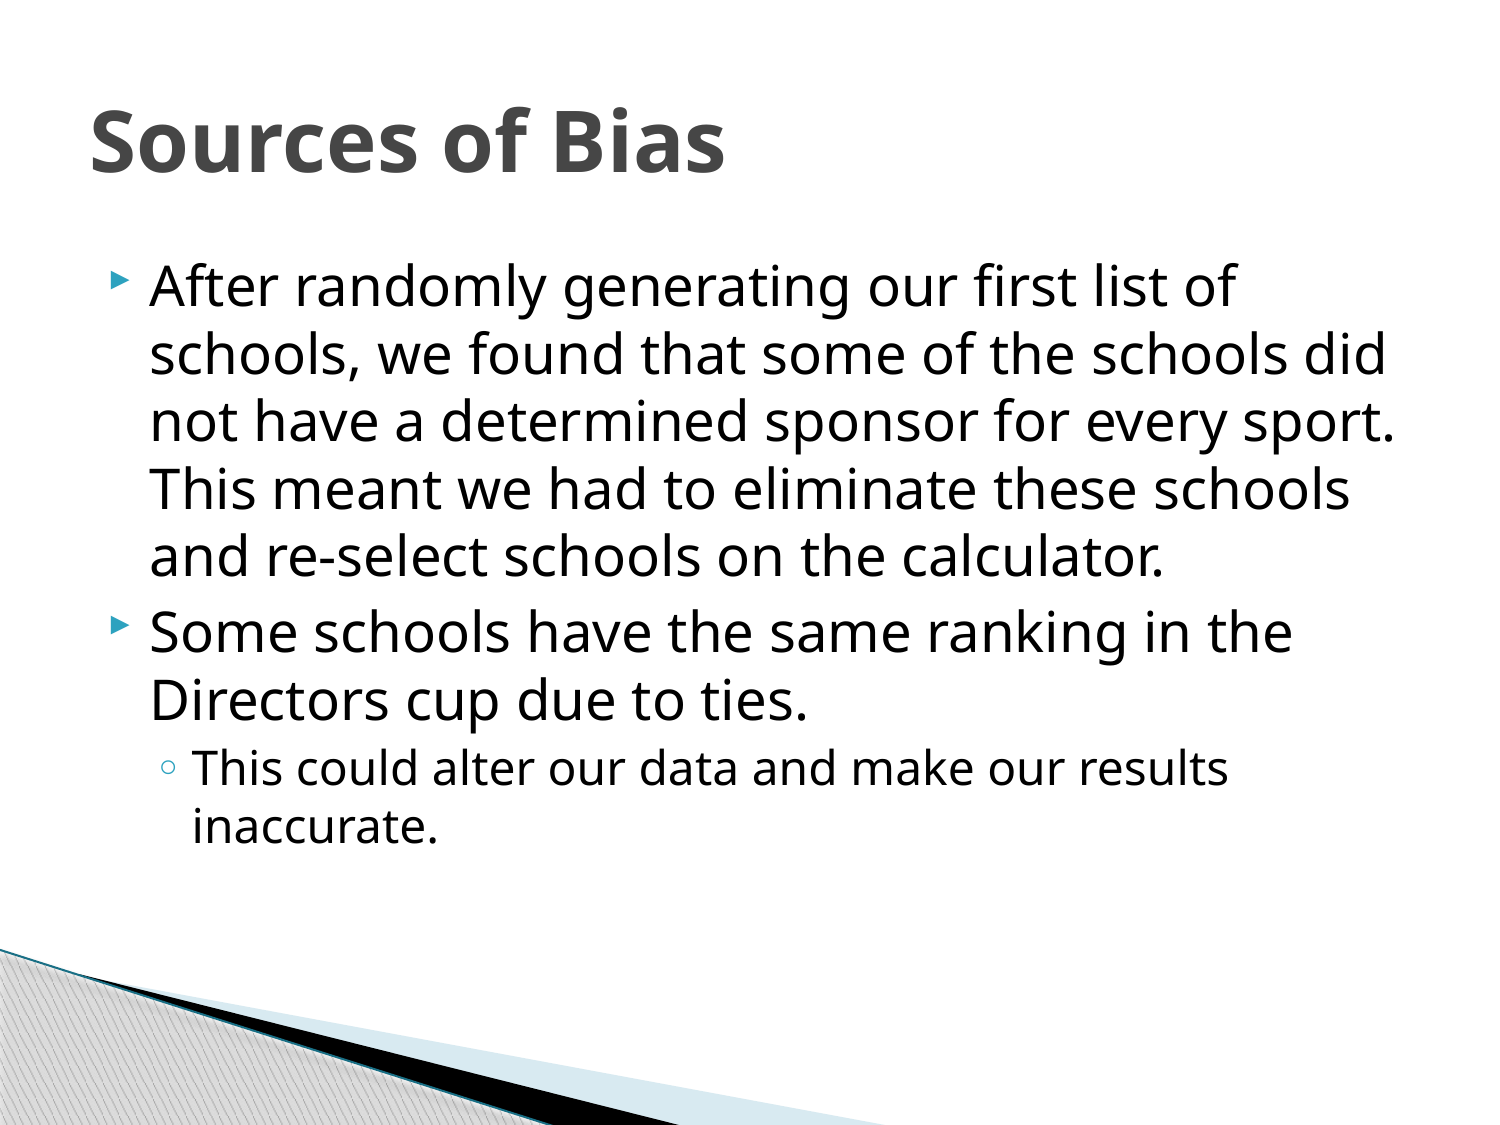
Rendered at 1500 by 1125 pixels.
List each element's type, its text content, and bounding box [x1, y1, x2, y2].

title Sources of Bias [75, 45, 1425, 233]
list After randomly generating our first list of schools, we found that some of the schools did not have a determined sponsor for every sport. This meant we had to eliminate these schools and re-select schools on the calculator. Some schools have the same ranking in the Directors cup due to ties. This could alter our data and make our results inaccurate. [75, 243, 1425, 986]
